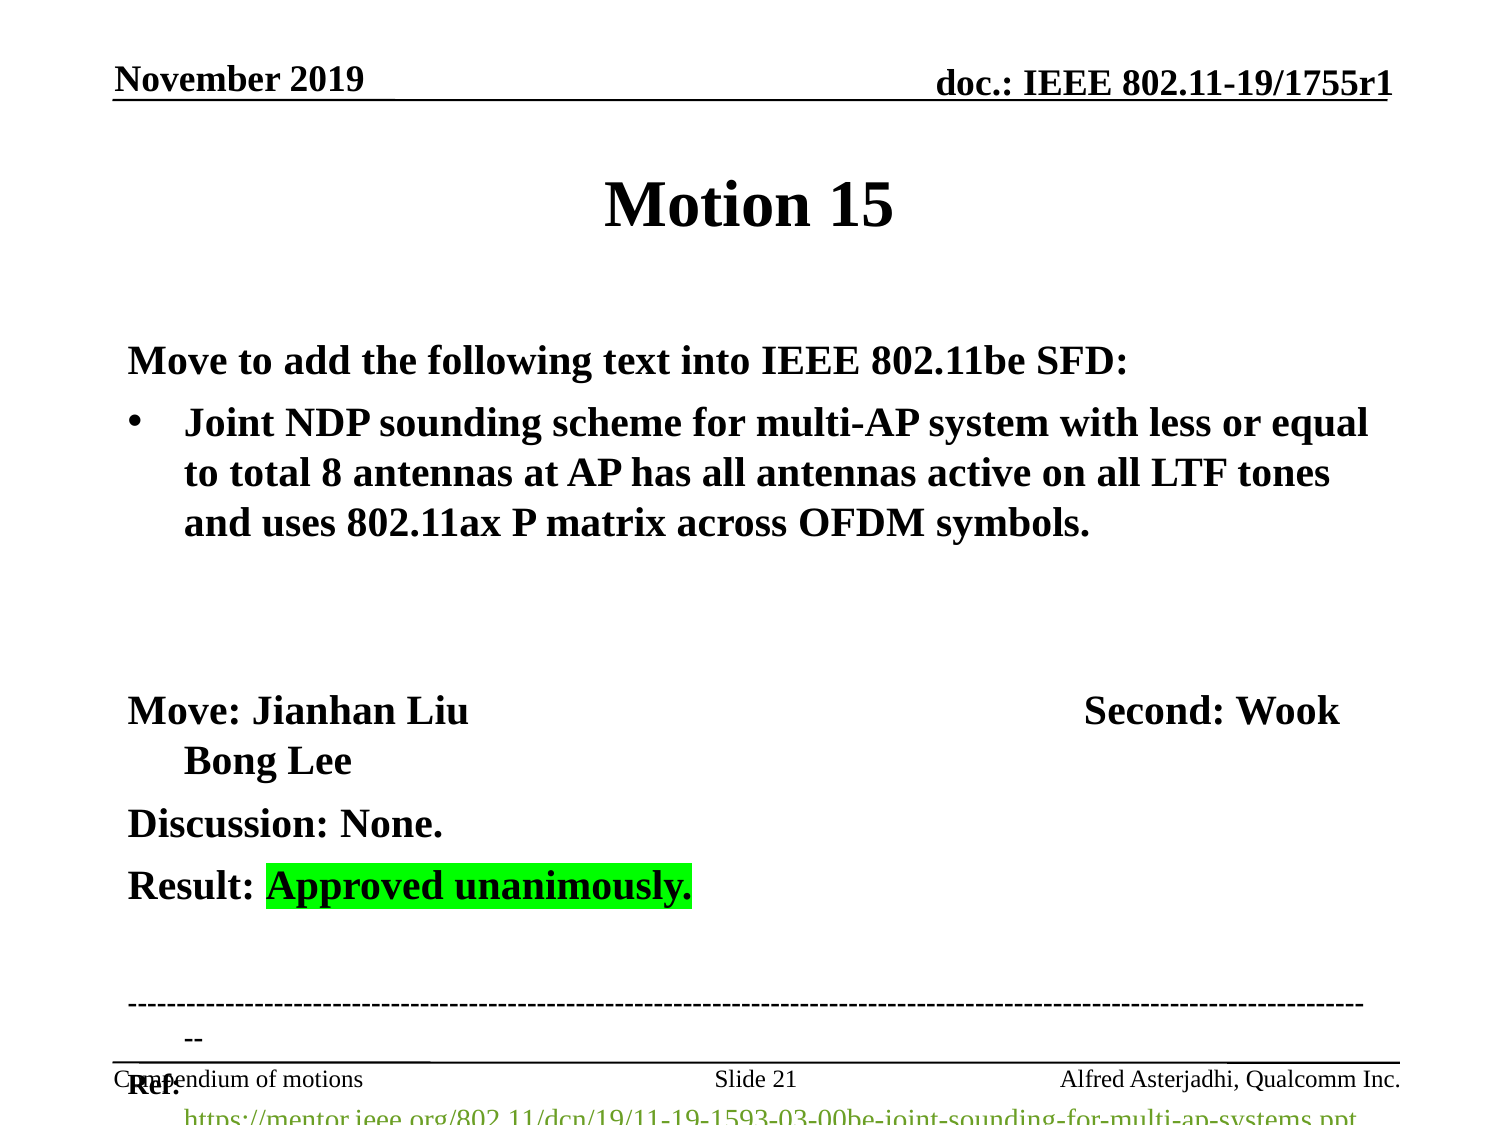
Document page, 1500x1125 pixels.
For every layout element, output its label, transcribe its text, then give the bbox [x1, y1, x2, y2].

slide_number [114, 54, 423, 100]
list Move to add the following text into IEEE 802.11be SFD: Joint NDP sounding scheme for multi-AP system with less or equal to total 8 antennas at AP has all antennas active on all LTF tones and uses 802.11ax P matrix across OFDM symbols. Move: Jianhan Liu Second: Wook Bong Lee Discussion: None. Result: Approved unanimously. --------------------------------------------------------------------------------------------------------------------------------- Ref: https://mentor.ieee.org/802.11/dcn/19/11-19-1593-03-00be-joint-sounding-for-multi-ap-systems.pptx [112, 324, 1388, 1063]
title Motion 15 [112, 112, 1388, 288]
footer Alfred Asterjadhi, Qualcomm Inc. [878, 1061, 1402, 1093]
slide_number Slide 21 [712, 1061, 800, 1123]
